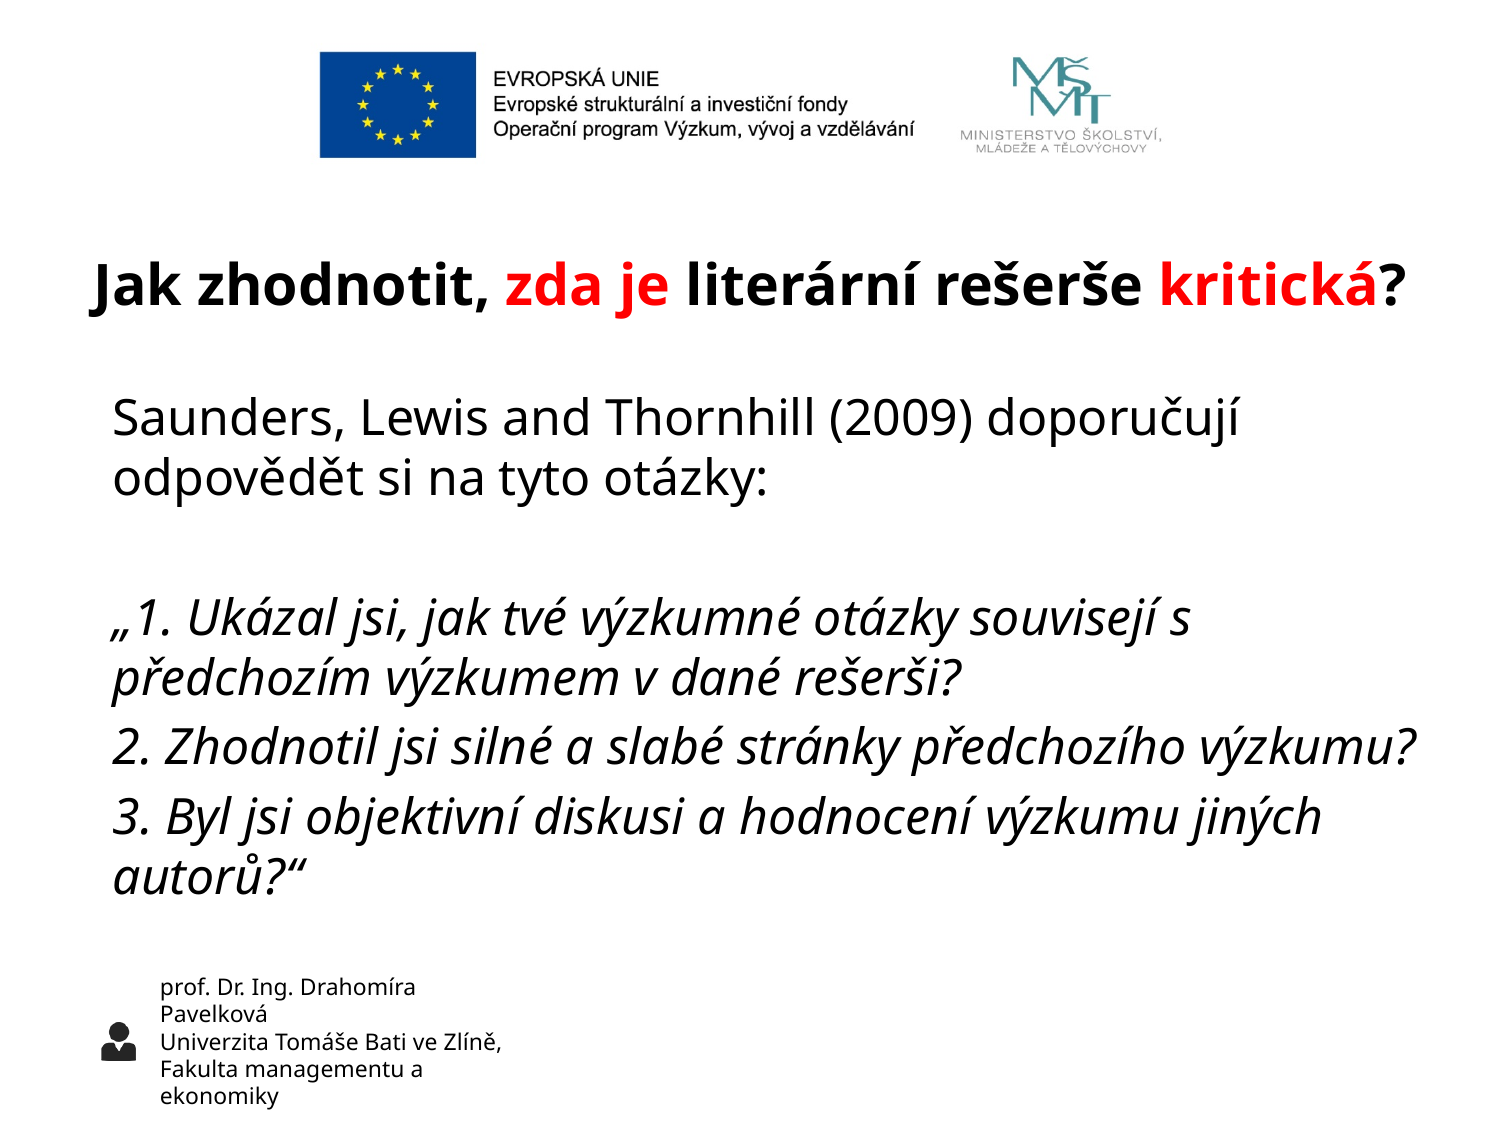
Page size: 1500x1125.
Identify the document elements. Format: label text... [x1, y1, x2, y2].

footer prof. Dr. Ing. Drahomíra Pavelková Univerzita Tomáše Bati ve Zlíně, Fakulta managementu a ekonomiky [145, 999, 526, 1083]
list Saunders, Lewis and Thornhill (2009) doporučují odpovědět si na tyto otázky: „1. Ukázal jsi, jak tvé výzkumné otázky souvisejí s předchozím výzkumem v dané rešerši? 2. Zhodnotil jsi silné a slabé stránky předchozího výzkumu? 3. Byl jsi objektivní diskusi a hodnocení výzkumu jiných autorů?“ [97, 377, 1448, 1027]
title Jak zhodnotit, zda je literární rešerše kritická? [75, 208, 1425, 357]
picture [101, 1021, 136, 1062]
picture [267, 0, 1213, 210]
